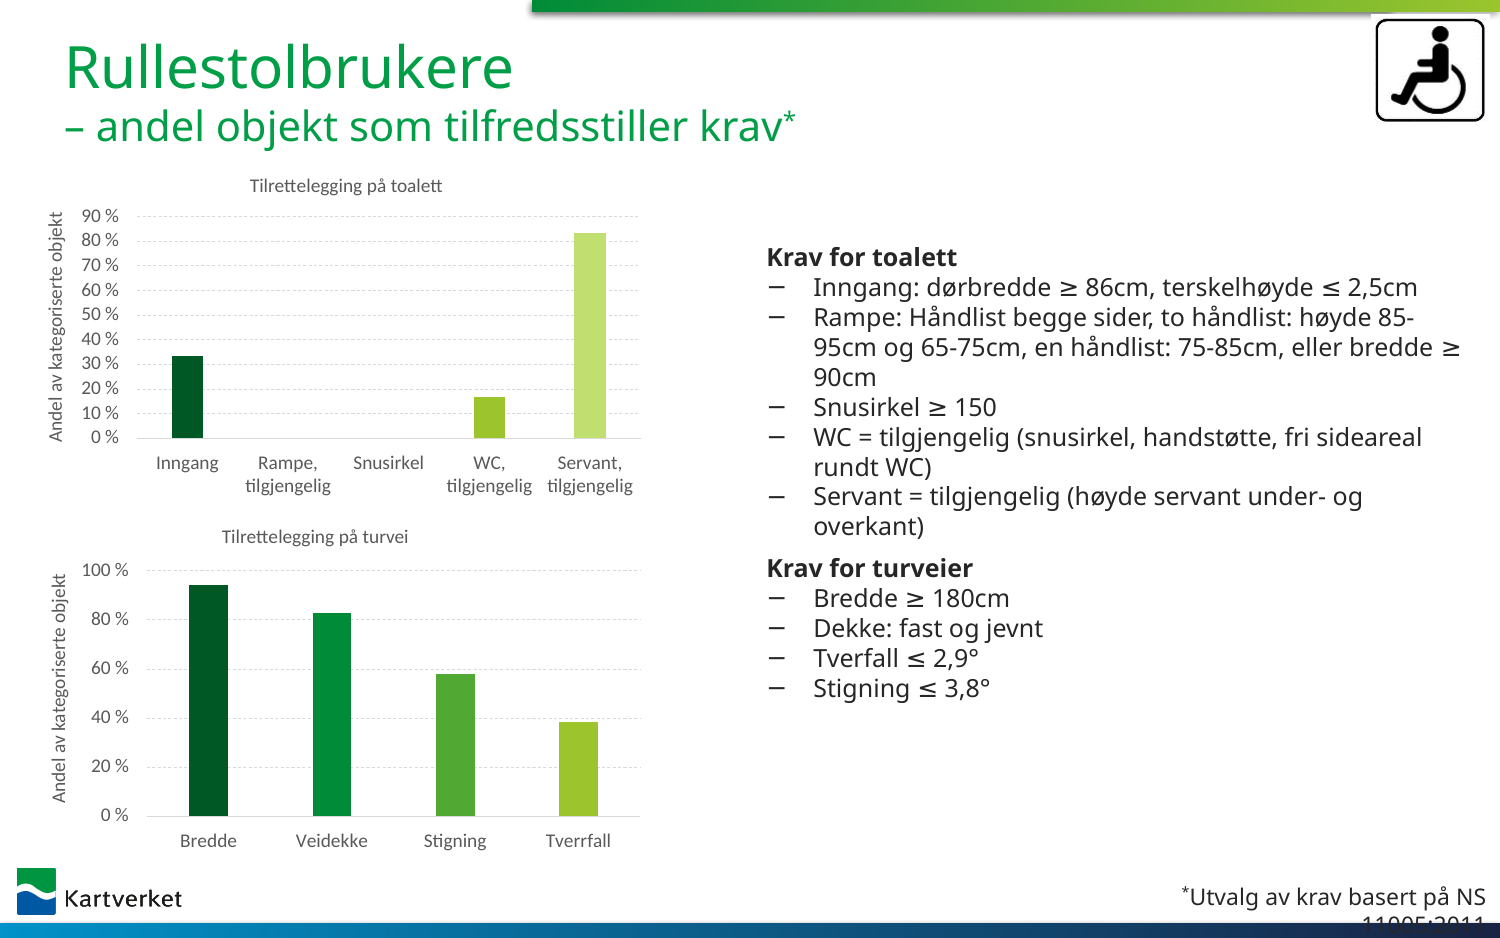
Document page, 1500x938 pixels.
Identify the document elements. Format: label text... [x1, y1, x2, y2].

picture [1371, 13, 1491, 127]
text_box Rullestolbrukere – andel objekt som tilfredsstiller krav* [49, 14, 1431, 158]
picture [41, 166, 652, 505]
text_box Krav for turveier Bredde ≥ 180cm Dekke: fast og jevnt Tverfall ≤ 2,9° Stigning ≤ 3,8° [751, 545, 1483, 710]
picture [41, 520, 652, 859]
text_box Krav for toalett Inngang: dørbredde ≥ 86cm, terskelhøyde ≤ 2,5cm Rampe: Håndlist begge sider, to håndlist: høyde 85-95cm og 65-75cm, en håndlist: 75-85cm, eller bredde ≥ 90cm Snusirkel ≥ 150 WC = tilgjengelig (snusirkel, handstøtte, fri sideareal rundt WC) Servant = tilgjengelig (høyde servant under- og overkant) [751, 234, 1483, 545]
text_box *Utvalg av krav basert på NS 11005:2011 [1068, 873, 1500, 938]
